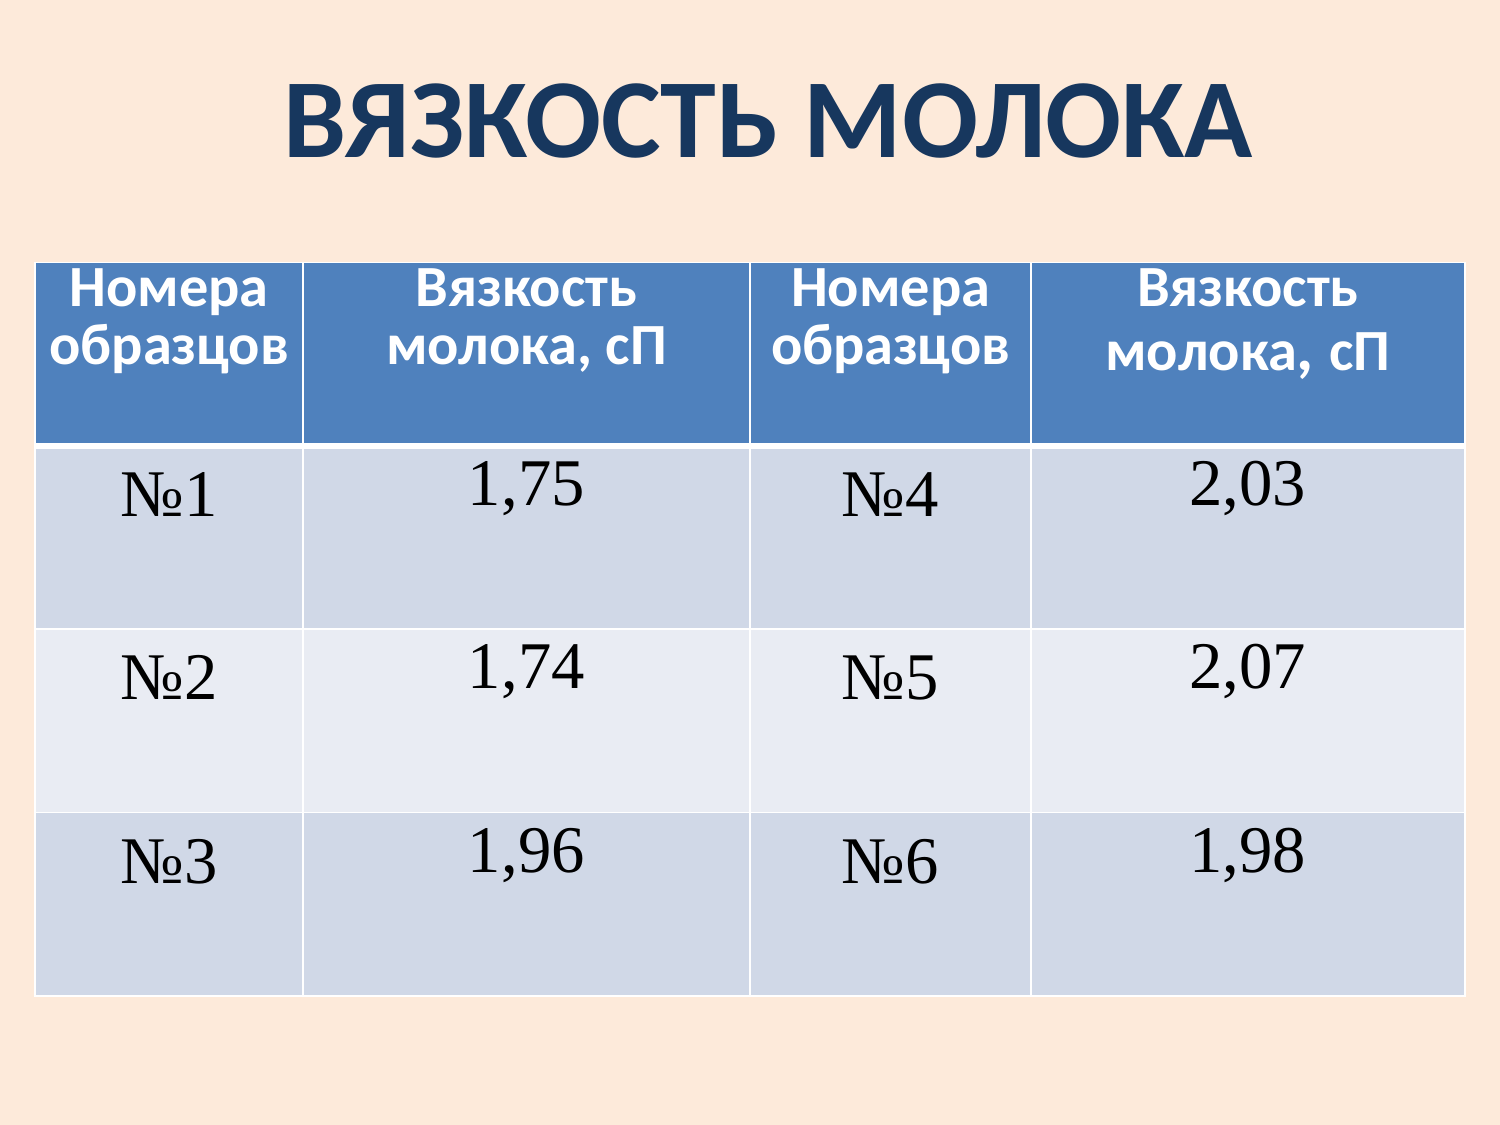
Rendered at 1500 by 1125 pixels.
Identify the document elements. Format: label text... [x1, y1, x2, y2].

table_cell 1,96 [304, 813, 749, 995]
table_header Вязкость молока, сП [1032, 263, 1464, 443]
table_header Номера образцов [751, 263, 1030, 443]
table_cell 1,74 [304, 630, 749, 812]
table_header Вязкость молока, сП [304, 263, 749, 443]
text_box ВЯЗКОСТЬ МОЛОКА [93, 35, 1444, 223]
table_cell №5 [751, 630, 1030, 812]
table_cell №2 [36, 630, 302, 812]
table_header Номера образцов [36, 263, 302, 443]
table_cell 2,03 [1032, 449, 1464, 628]
table_cell №4 [751, 449, 1030, 628]
table_cell 1,75 [304, 449, 749, 628]
table_cell №6 [751, 813, 1030, 995]
table_cell 2,07 [1032, 630, 1464, 812]
table_cell 1,98 [1032, 813, 1464, 995]
table_cell №1 [36, 449, 302, 628]
table_cell №3 [36, 813, 302, 995]
